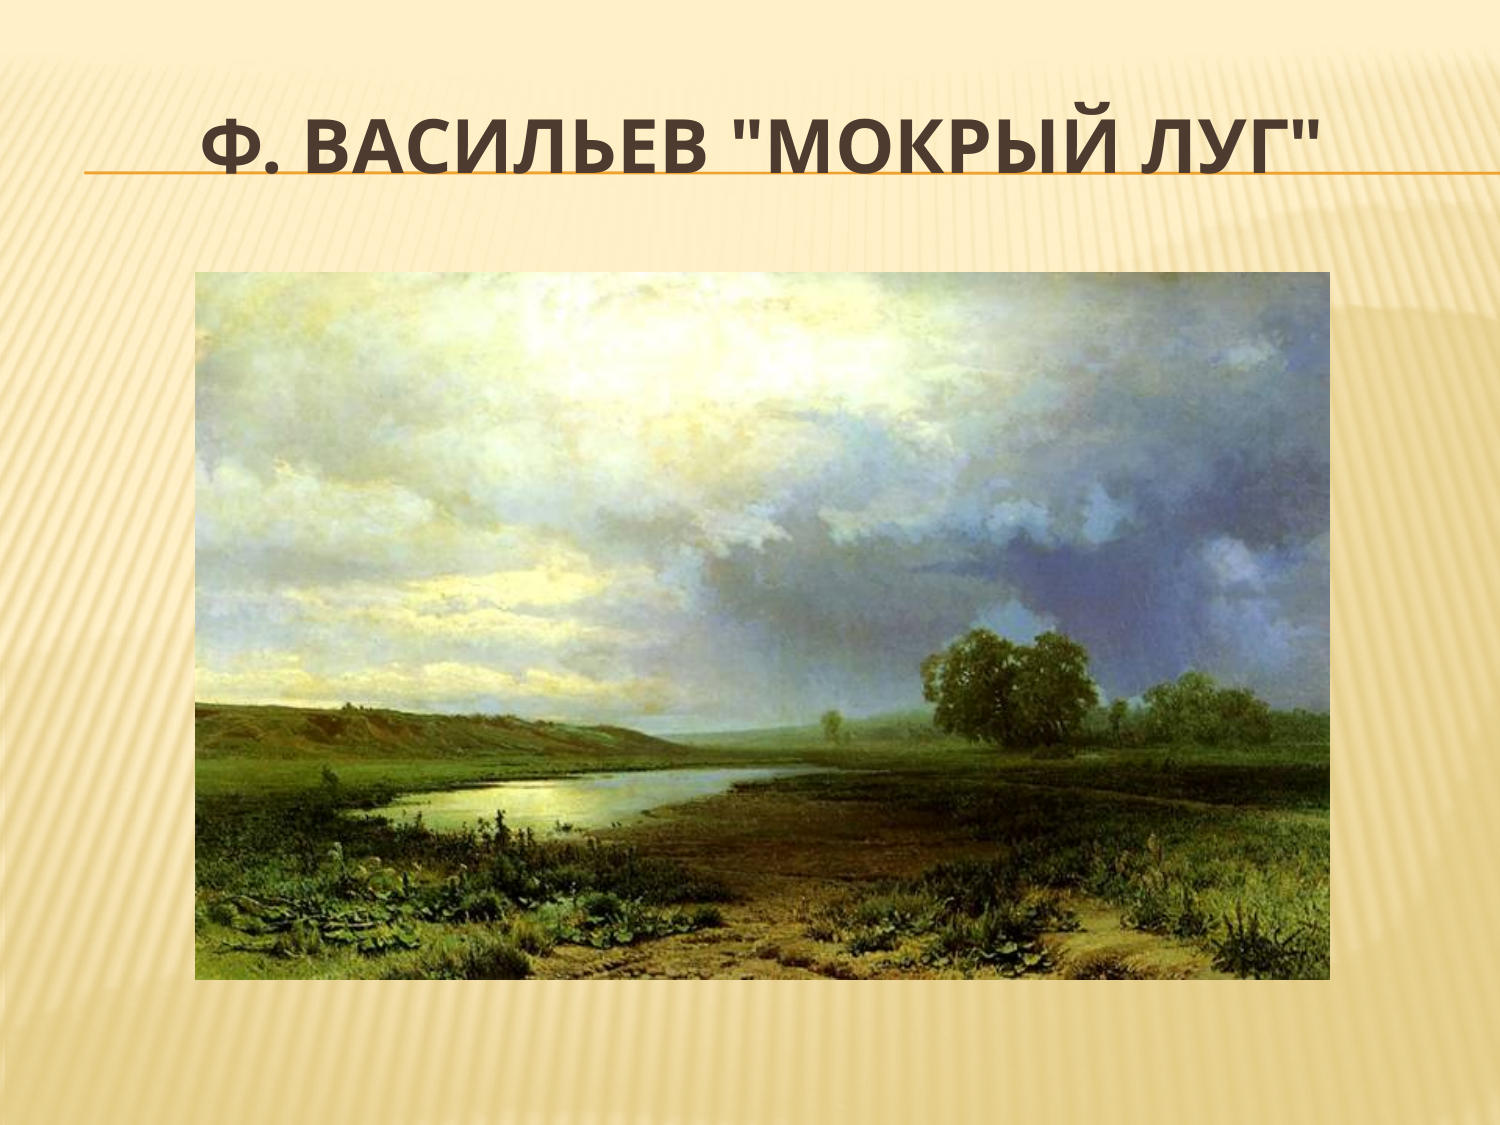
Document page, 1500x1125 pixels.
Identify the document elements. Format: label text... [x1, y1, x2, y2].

title Ф. Васильев "Мокрый луг" [50, 75, 1475, 213]
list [194, 271, 1330, 981]
